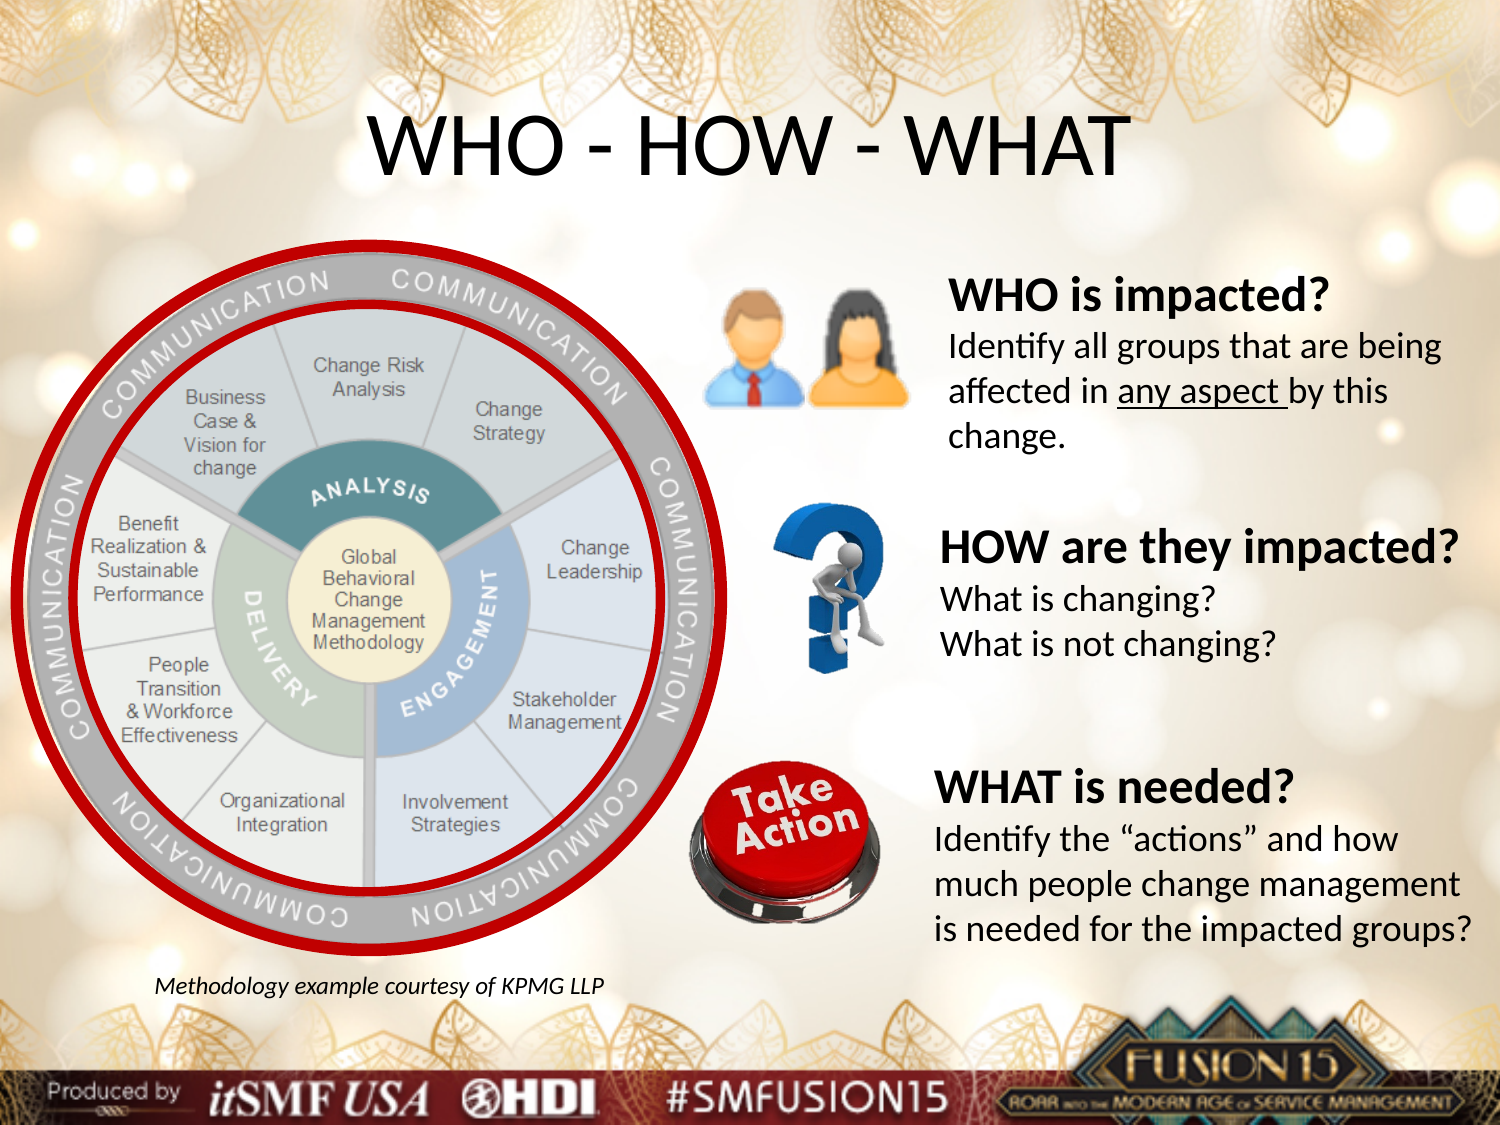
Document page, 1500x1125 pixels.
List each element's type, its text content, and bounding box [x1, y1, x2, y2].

text_box [14, 543, 19, 653]
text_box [637, 716, 1500, 959]
picture [0, 0, 1500, 1125]
text_box Methodology example courtesy of KPMG LLP [139, 962, 620, 1008]
text_box [321, 243, 417, 247]
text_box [749, 491, 1500, 675]
title WHO - HOW - WHAT [75, 45, 1425, 233]
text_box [674, 253, 1500, 467]
